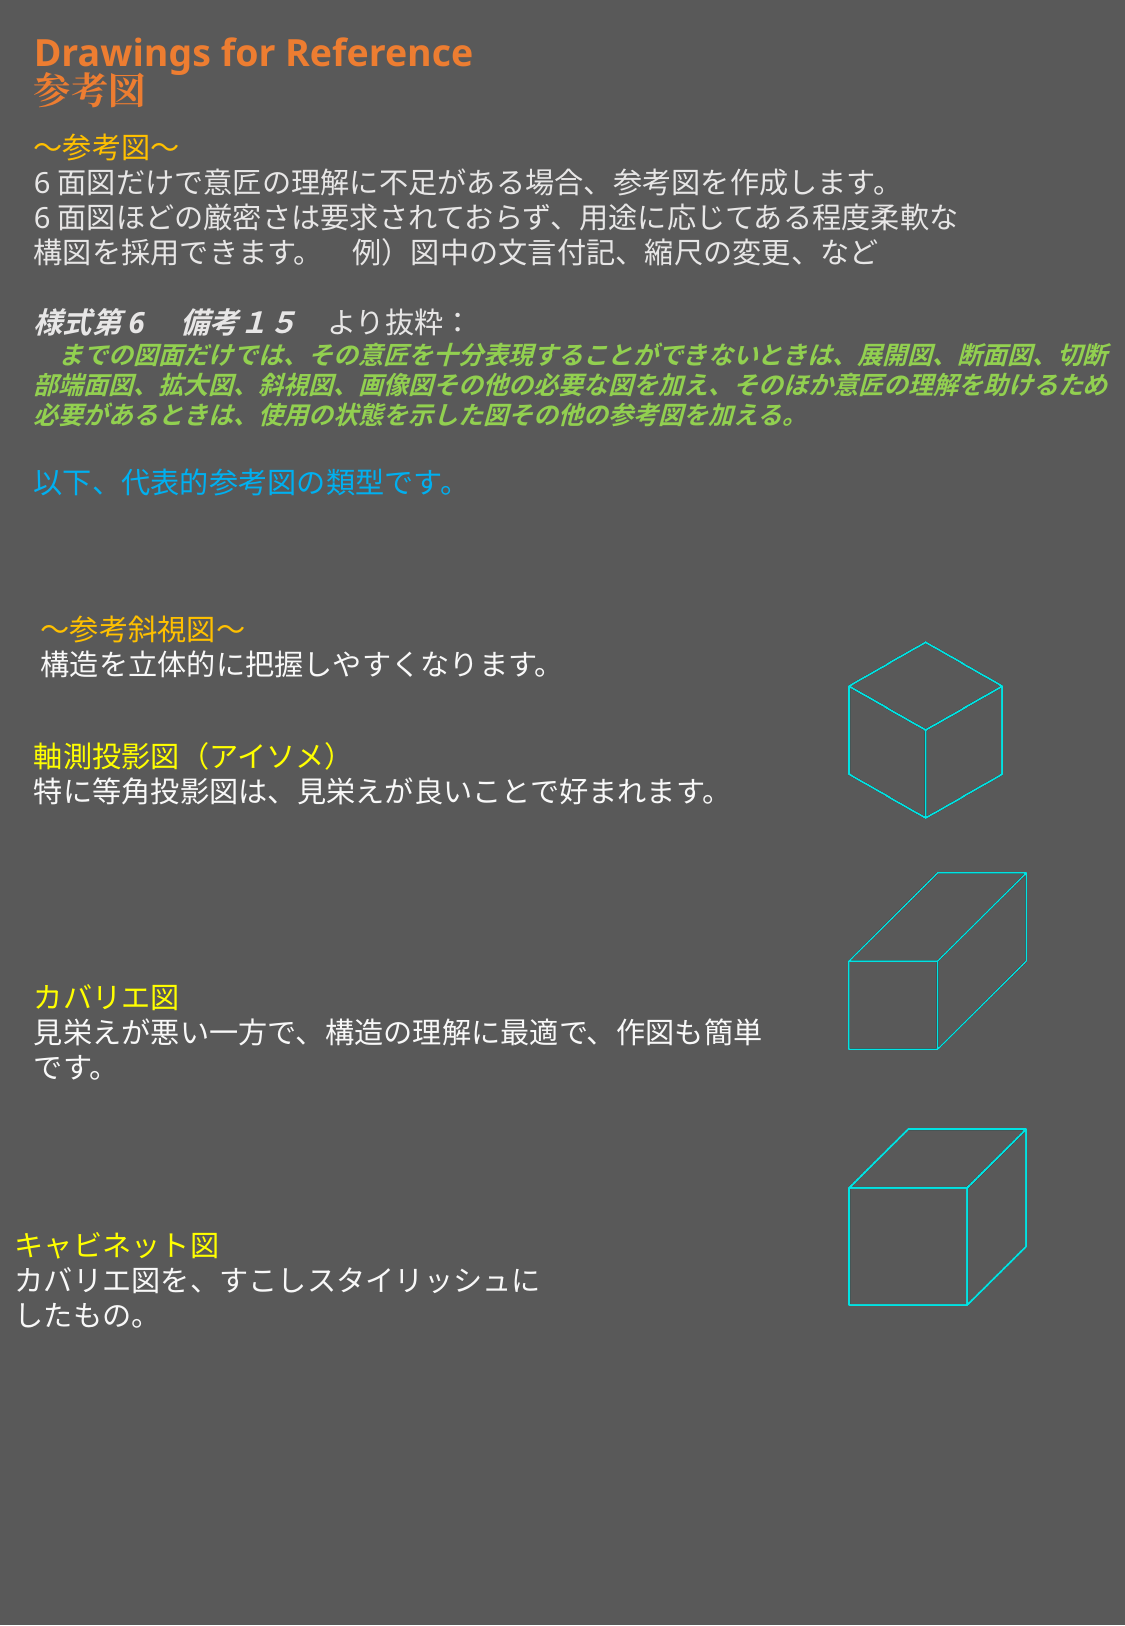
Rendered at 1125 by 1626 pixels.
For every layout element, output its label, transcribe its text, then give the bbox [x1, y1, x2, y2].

picture [848, 640, 1004, 819]
picture [848, 1128, 1027, 1307]
text_box ～参考斜視図～ 構造を立体的に把握しやすくなります。 [25, 604, 1125, 689]
text_box ～参考図～ 6面図だけで意匠の理解に不足がある場合、参考図を作成します。 6面図ほどの厳密さは要求されておらず、用途に応じてある程度柔軟な 構図を採用できます。 例）図中の文言付記、縮尺の変更、など 様式第6 備考１５ より抜粋： までの図面だけでは、その意匠を十分表現することができないときは、展開図、断面図、切断部端面図、拡大図、斜視図、画像図その他の必要な図を加え、そのほか意匠の理解を助けるため必要があるときは、使用の状態を示した図その他の参考図を加える。 以下、代表的参考図の類型です。 [19, 122, 1125, 507]
picture [848, 872, 1027, 1051]
text_box キャビネット図 カバリエ図を、すこしスタイリッシュにしたもの。 [0, 1219, 583, 1340]
text_box カバリエ図 見栄えが悪い一方で、構造の理解に最適で、作図も簡単です。 [19, 971, 805, 1092]
text_box 軸測投影図（アイソメ） 特に等角投影図は、見栄えが良いことで好まれます。 [19, 730, 764, 816]
text_box Drawings for Reference 参考図 [19, 21, 1125, 120]
